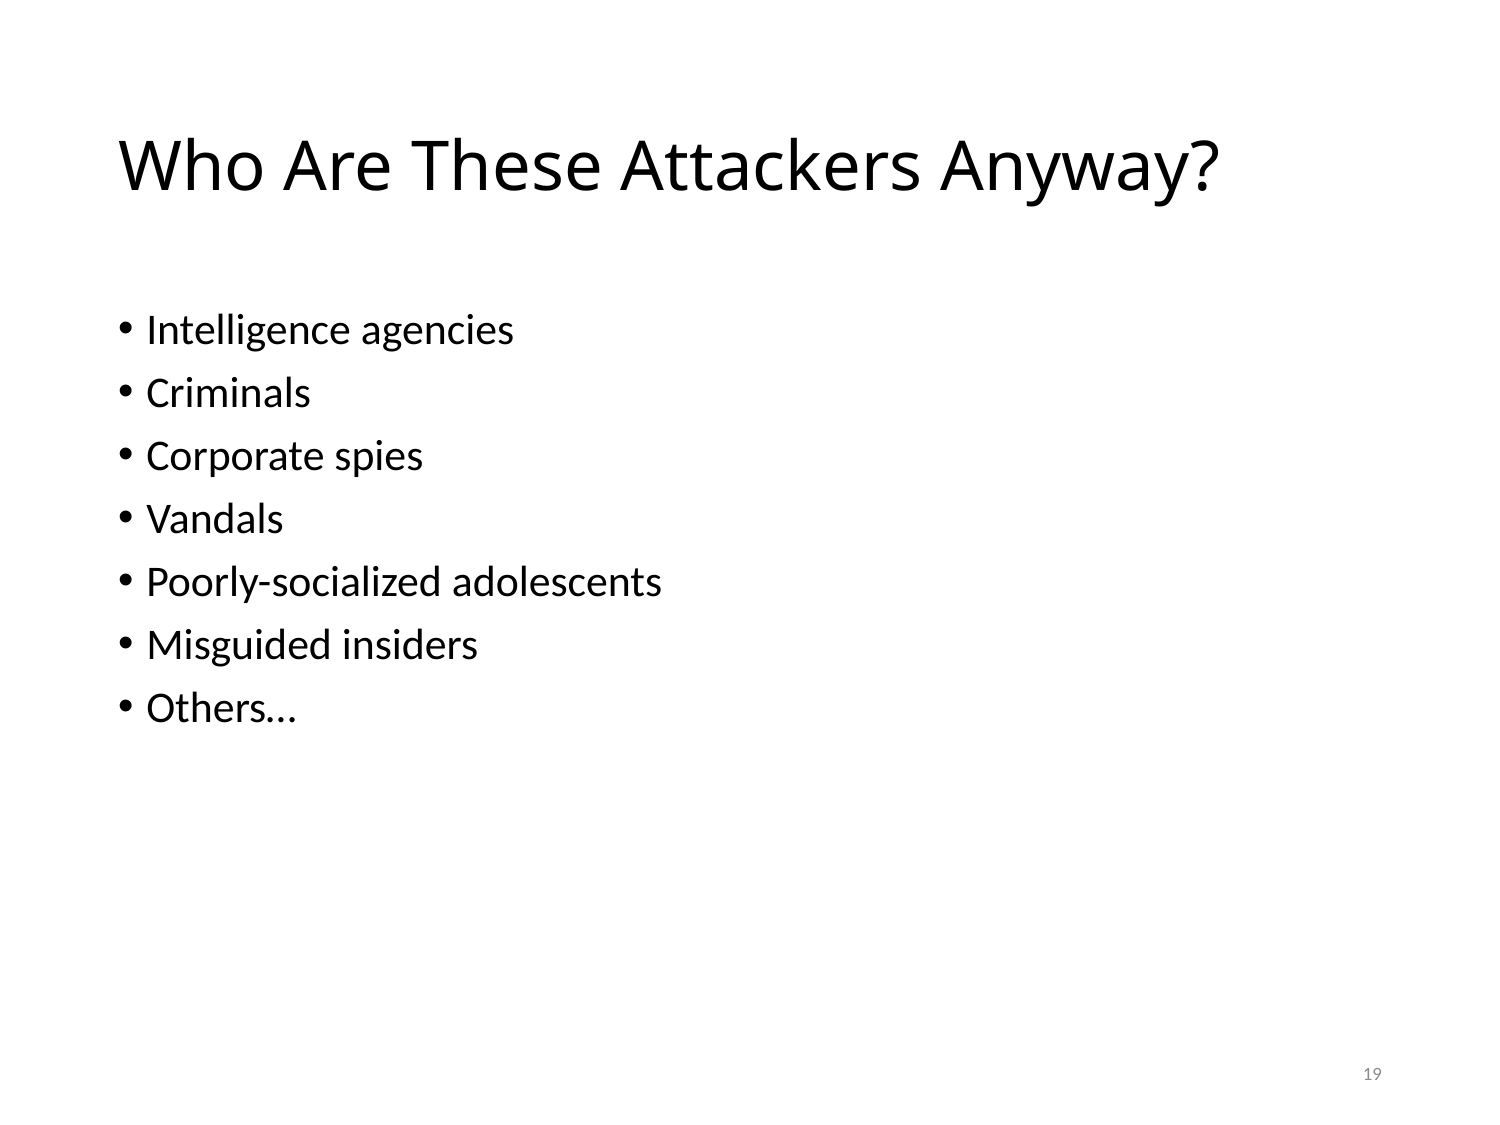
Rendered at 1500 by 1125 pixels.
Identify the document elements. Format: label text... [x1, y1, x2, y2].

list Intelligence agencies Criminals Corporate spies Vandals Poorly-socialized adolescents Misguided insiders Others… [103, 299, 1397, 1014]
slide_number 19 [1059, 1042, 1397, 1103]
title Who Are These Attackers Anyway? [103, 59, 1397, 278]
